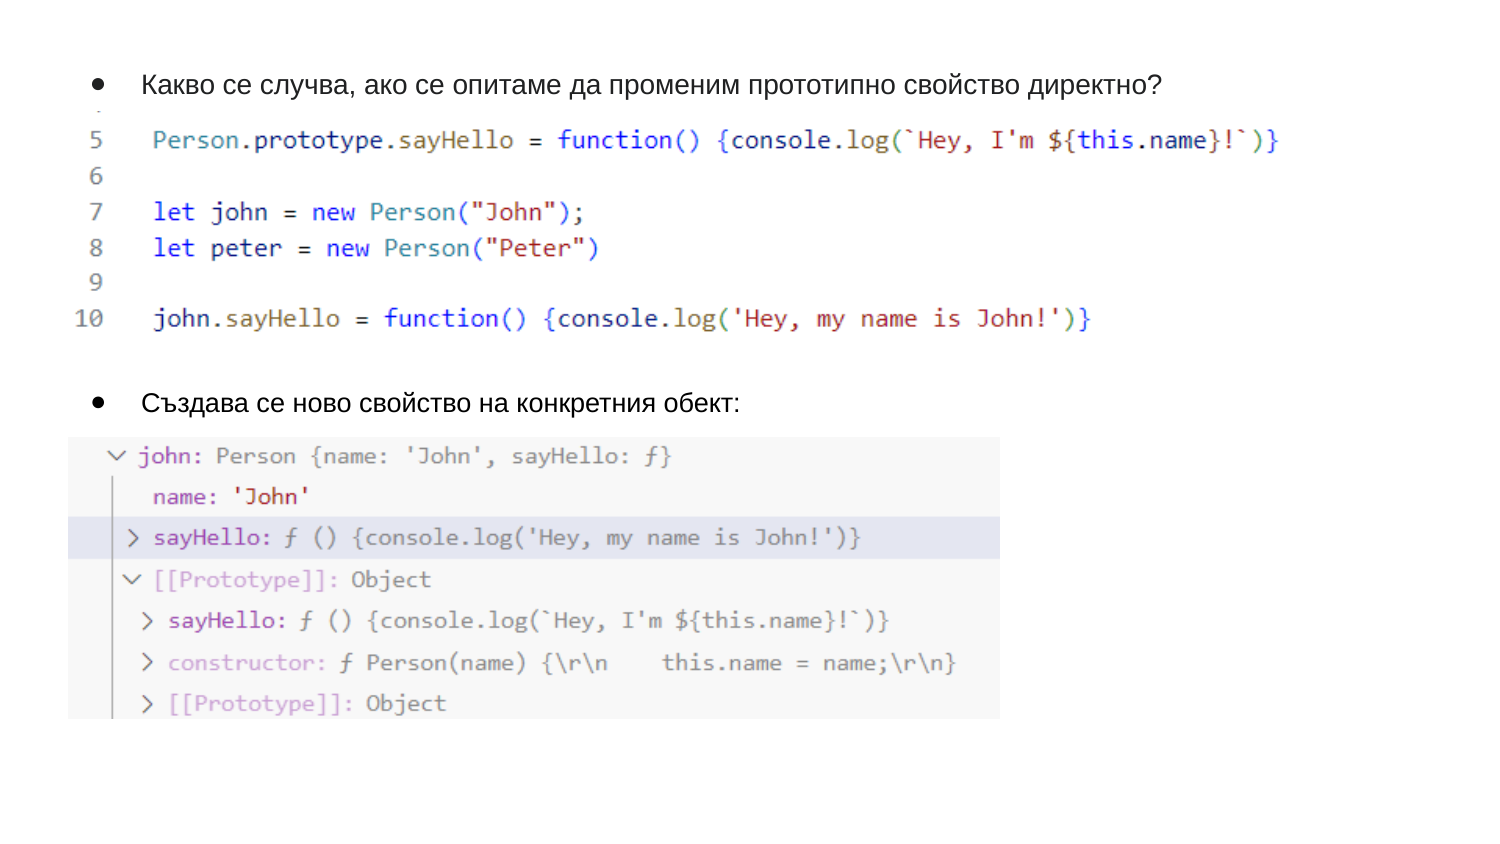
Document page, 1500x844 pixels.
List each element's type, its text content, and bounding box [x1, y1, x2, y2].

picture [50, 110, 1319, 342]
picture [68, 437, 1001, 719]
list Какво се случва, ако се опитаме да променим прототипно свойство директно? [51, 46, 1449, 607]
text_box Създава се ново свойство на конкретния обект: [51, 369, 1319, 431]
